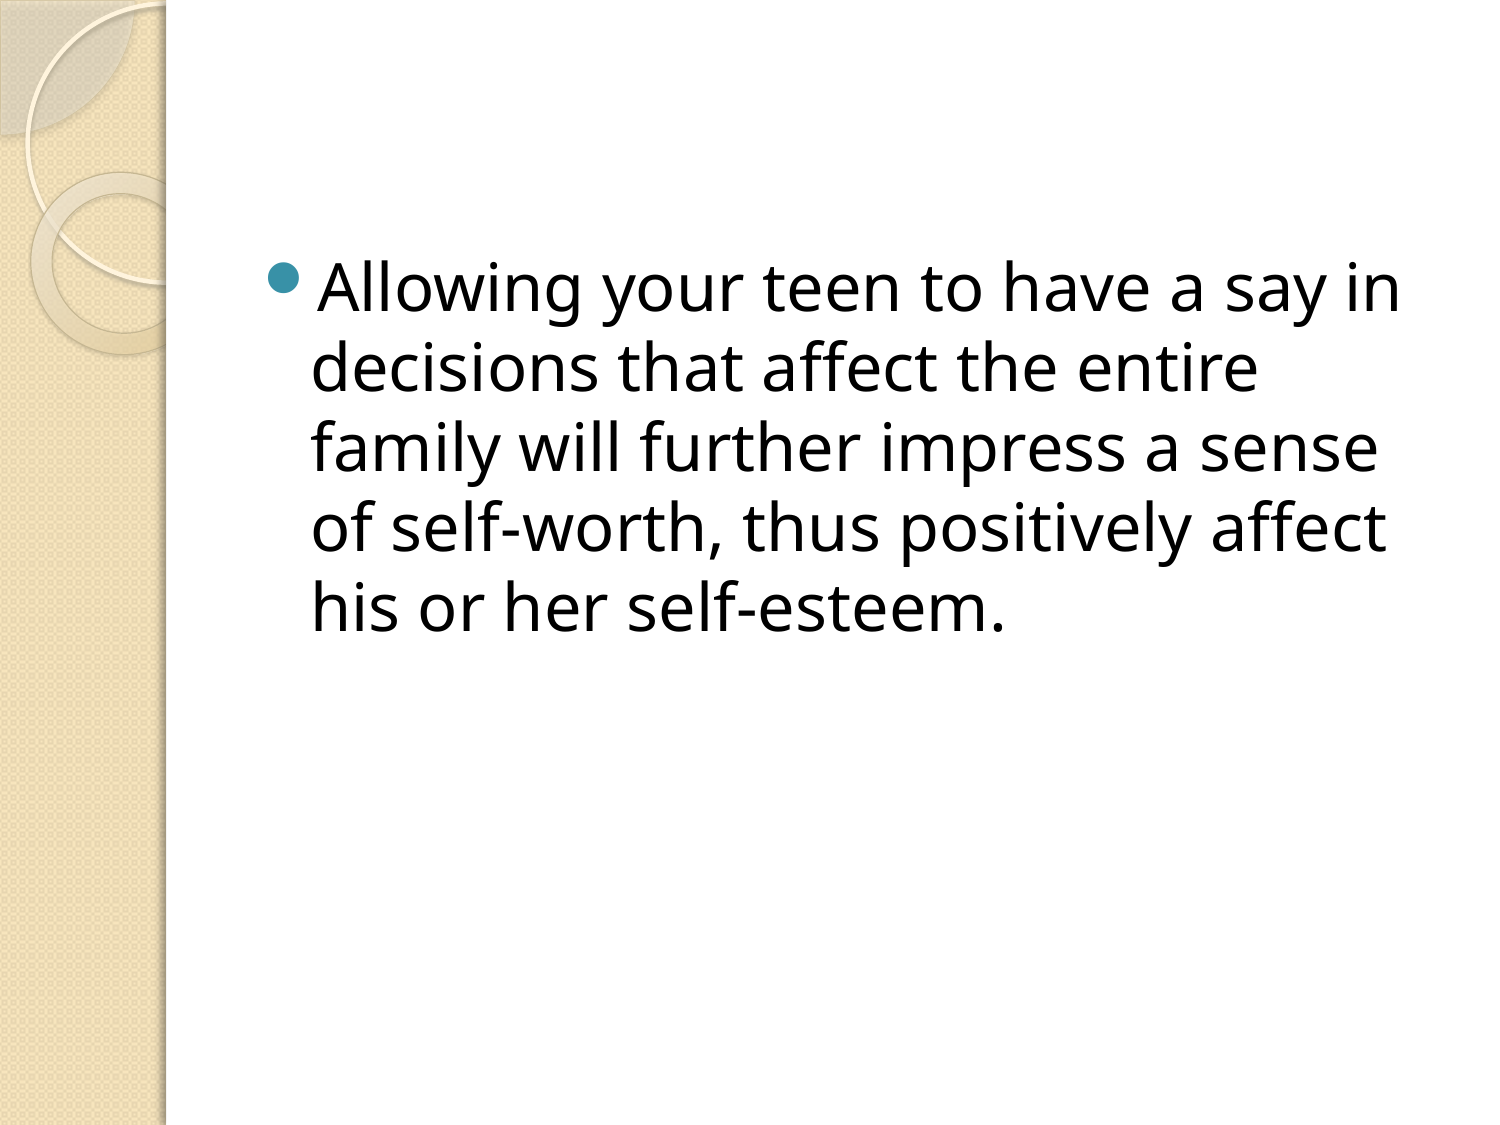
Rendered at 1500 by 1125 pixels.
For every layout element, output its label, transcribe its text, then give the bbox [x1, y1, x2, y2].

list Allowing your teen to have a say in decisions that affect the entire family will further impress a sense of self-worth, thus positively affect his or her self-esteem. [235, 237, 1466, 1025]
